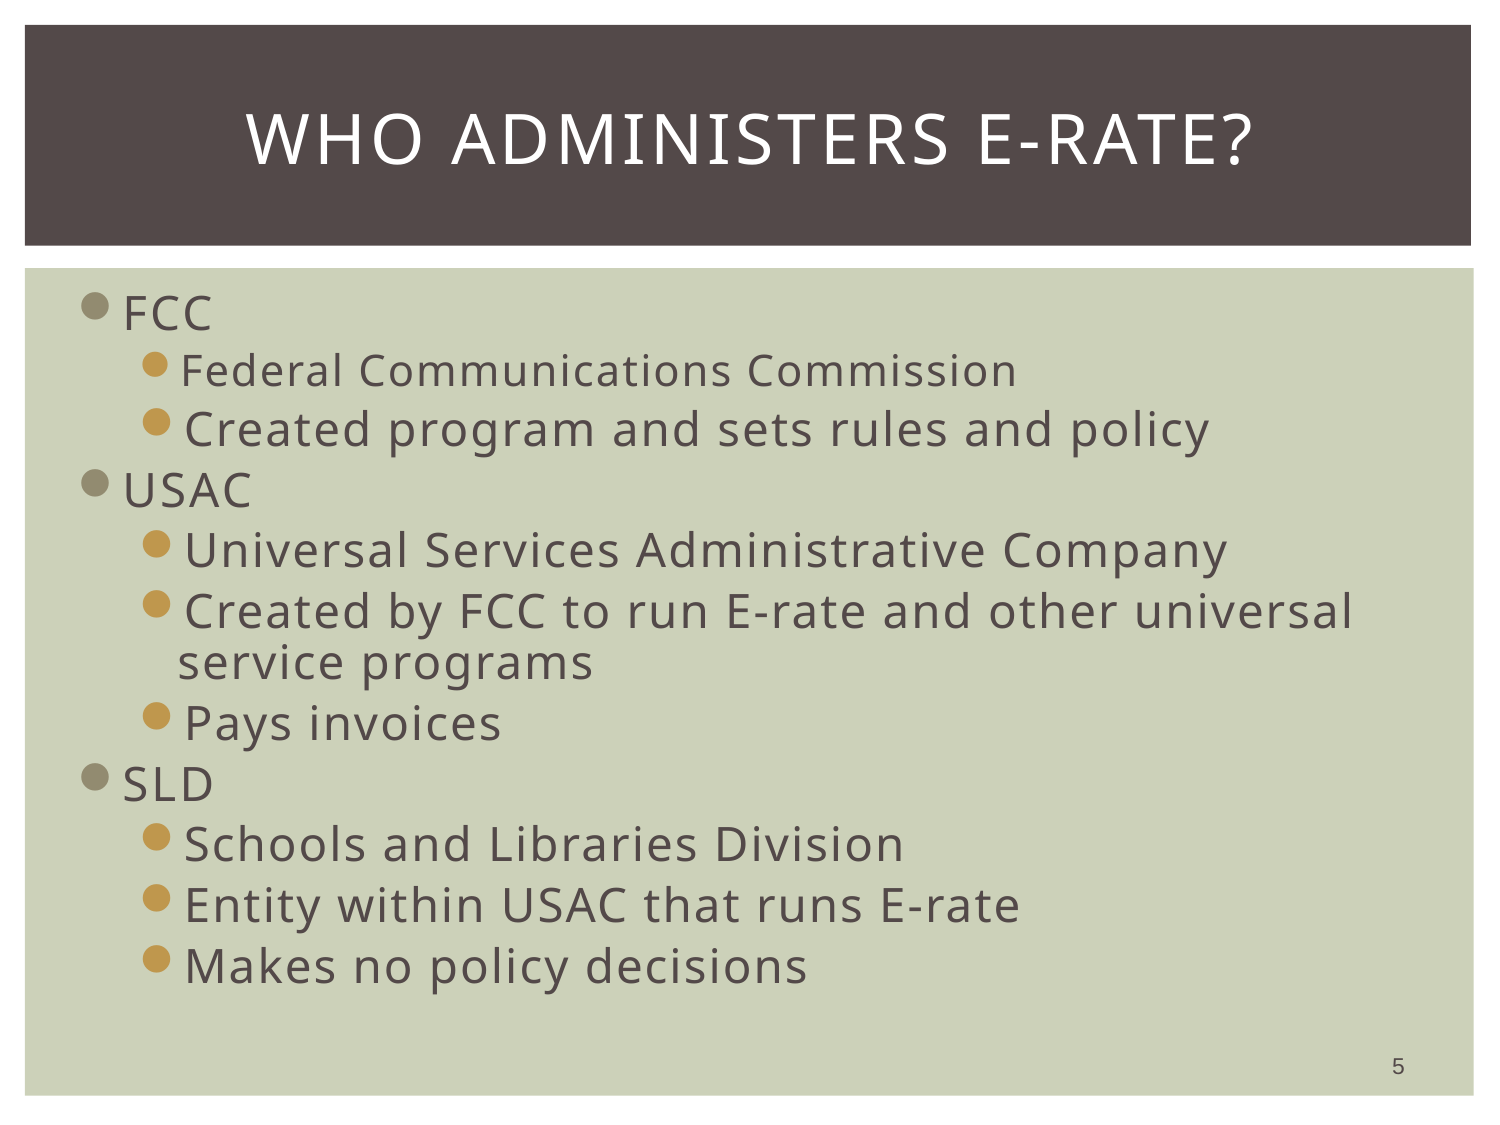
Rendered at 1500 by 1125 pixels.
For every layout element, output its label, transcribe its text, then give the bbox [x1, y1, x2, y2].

title Who Administers E-rate? [75, 87, 1425, 187]
slide_number 5 [1349, 1041, 1448, 1089]
list FCC Federal Communications Commission Created program and sets rules and policy USAC Universal Services Administrative Company Created by FCC to run E-rate and other universal service programs Pays invoices SLD Schools and Libraries Division Entity within USAC that runs E-rate Makes no policy decisions [62, 282, 1442, 1005]
